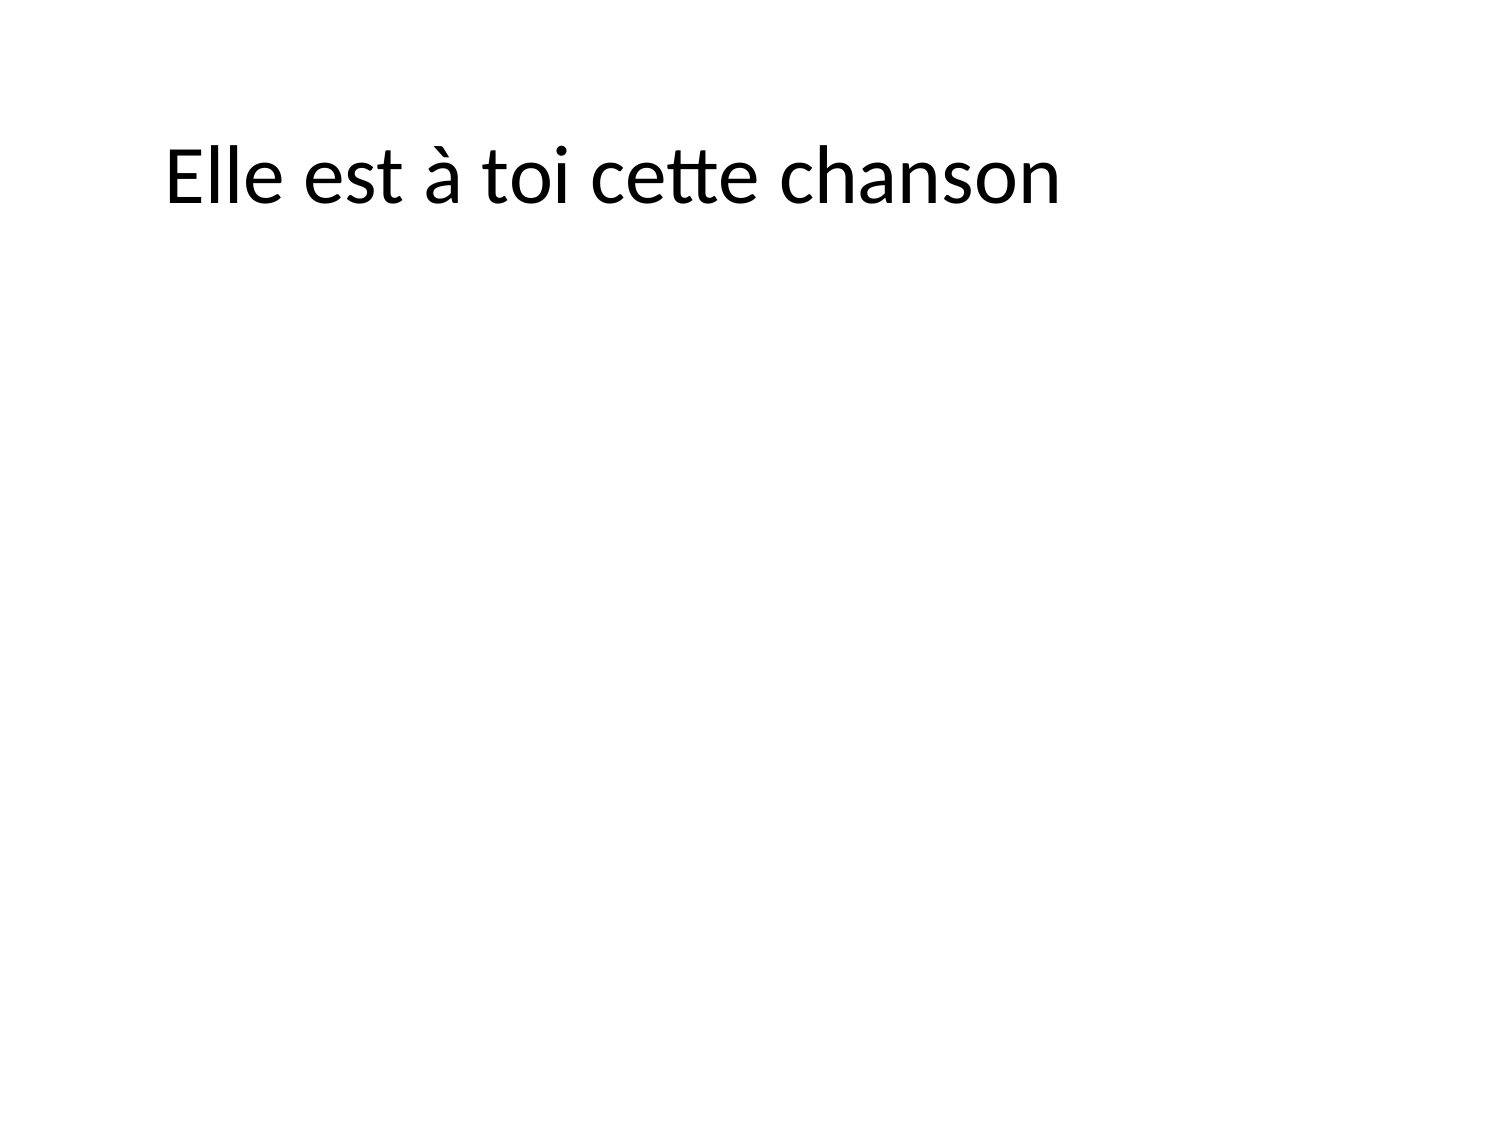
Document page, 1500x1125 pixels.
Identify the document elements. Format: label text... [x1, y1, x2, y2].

text_box Elle est à toi cette chanson [149, 112, 1500, 328]
